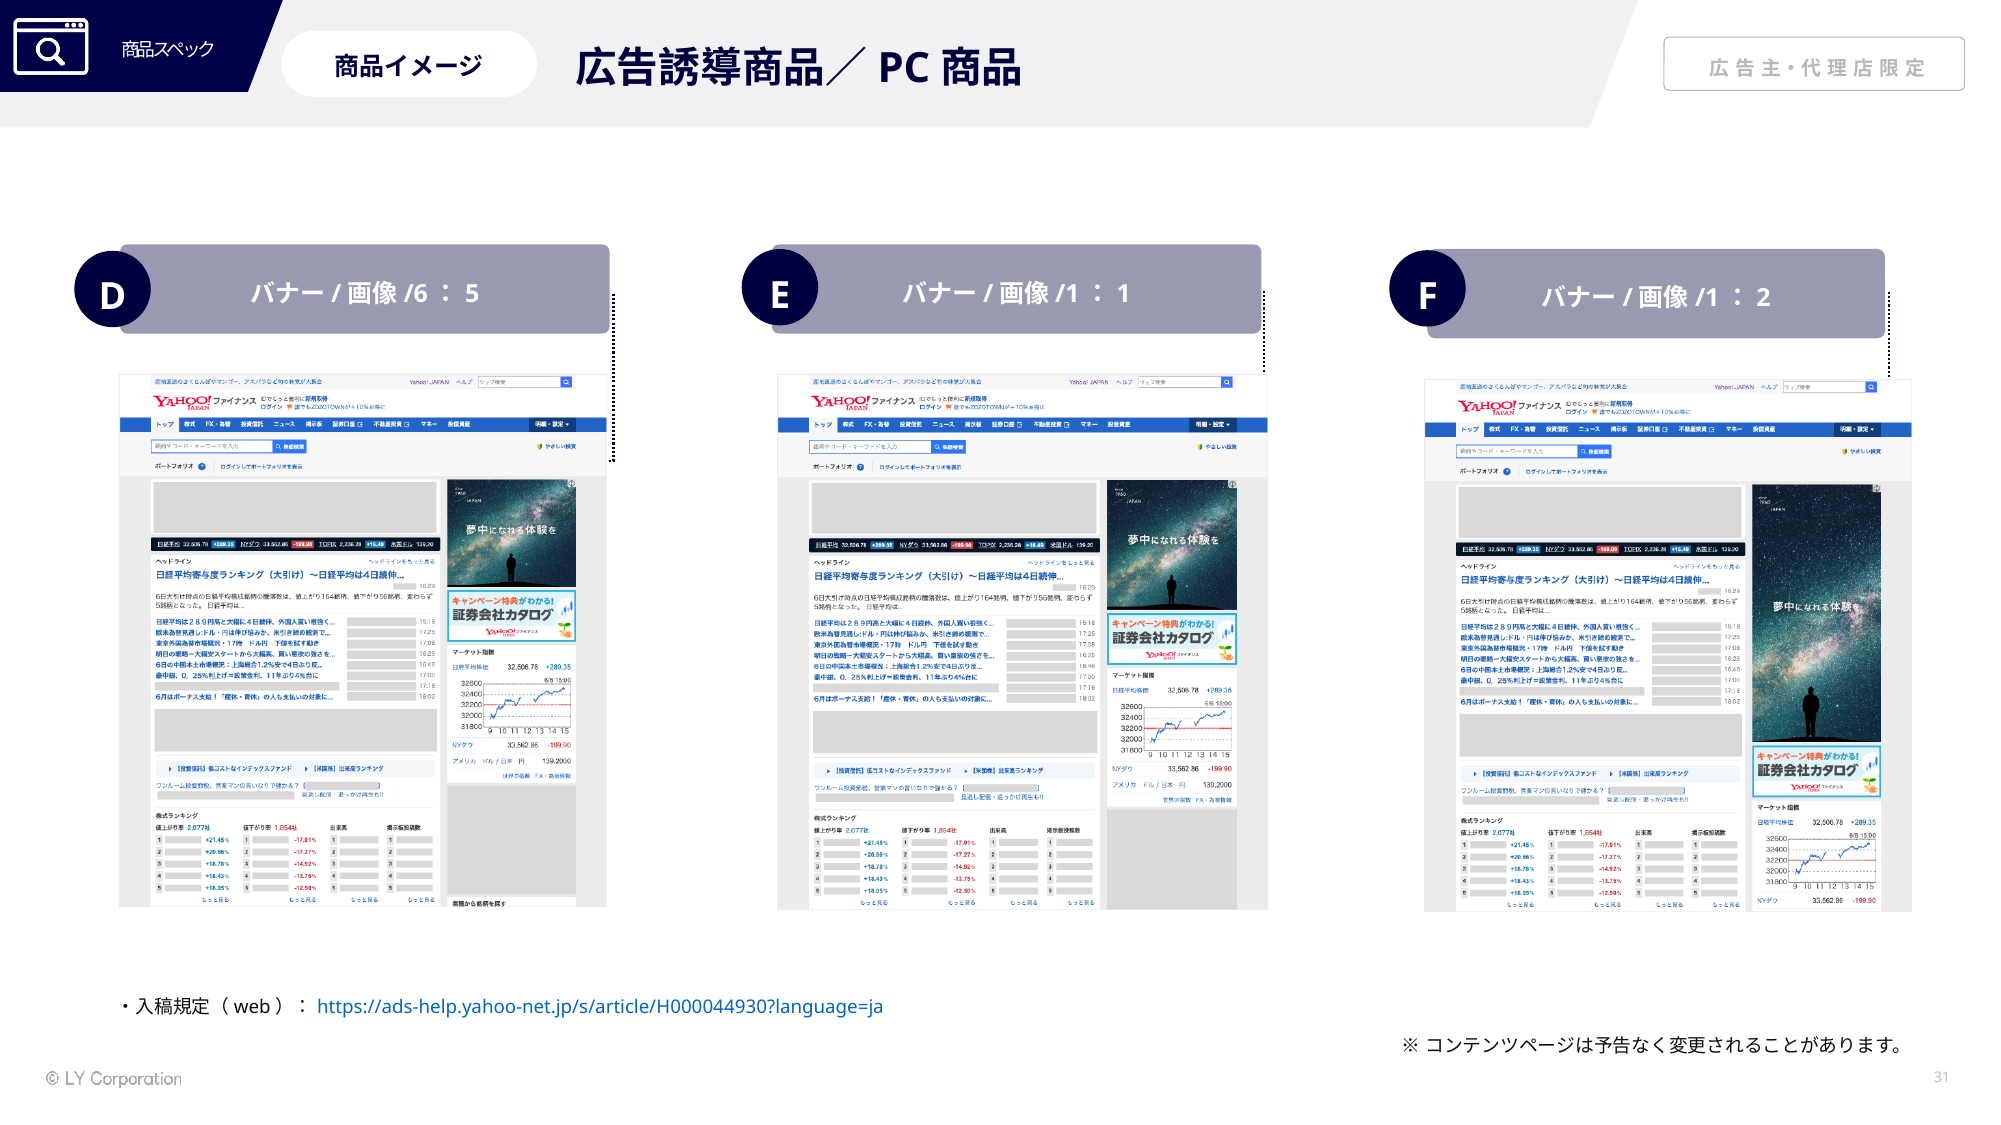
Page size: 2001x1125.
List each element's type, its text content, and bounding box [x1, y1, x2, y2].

text_box E [740, 247, 820, 327]
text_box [605, 293, 615, 629]
picture [8, 4, 92, 88]
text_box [1255, 290, 1265, 373]
text_box F [1387, 248, 1468, 329]
text_box バナー/画像/1：2 [1425, 247, 1887, 340]
text_box バナー/画像/6：5 [119, 242, 612, 336]
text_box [1880, 291, 1890, 378]
text_box ・入稿規定（web）：https://ads-help.yahoo-net.jp/s/article/H000044930?language=ja [102, 982, 1577, 1029]
picture [1423, 378, 1913, 912]
text_box 商品スペック [97, 13, 240, 81]
text_box ※コンテンツページは予告なく変更されることがあります。 [1401, 1033, 1911, 1056]
text_box D [72, 249, 153, 329]
picture [46, 1071, 181, 1088]
picture [776, 373, 1268, 911]
text_box バナー/画像/1：1 [770, 242, 1263, 336]
text_box 広告誘導商品／PC商品 [575, 41, 1218, 97]
text_box 商品イメージ [280, 28, 539, 99]
picture [119, 373, 608, 907]
